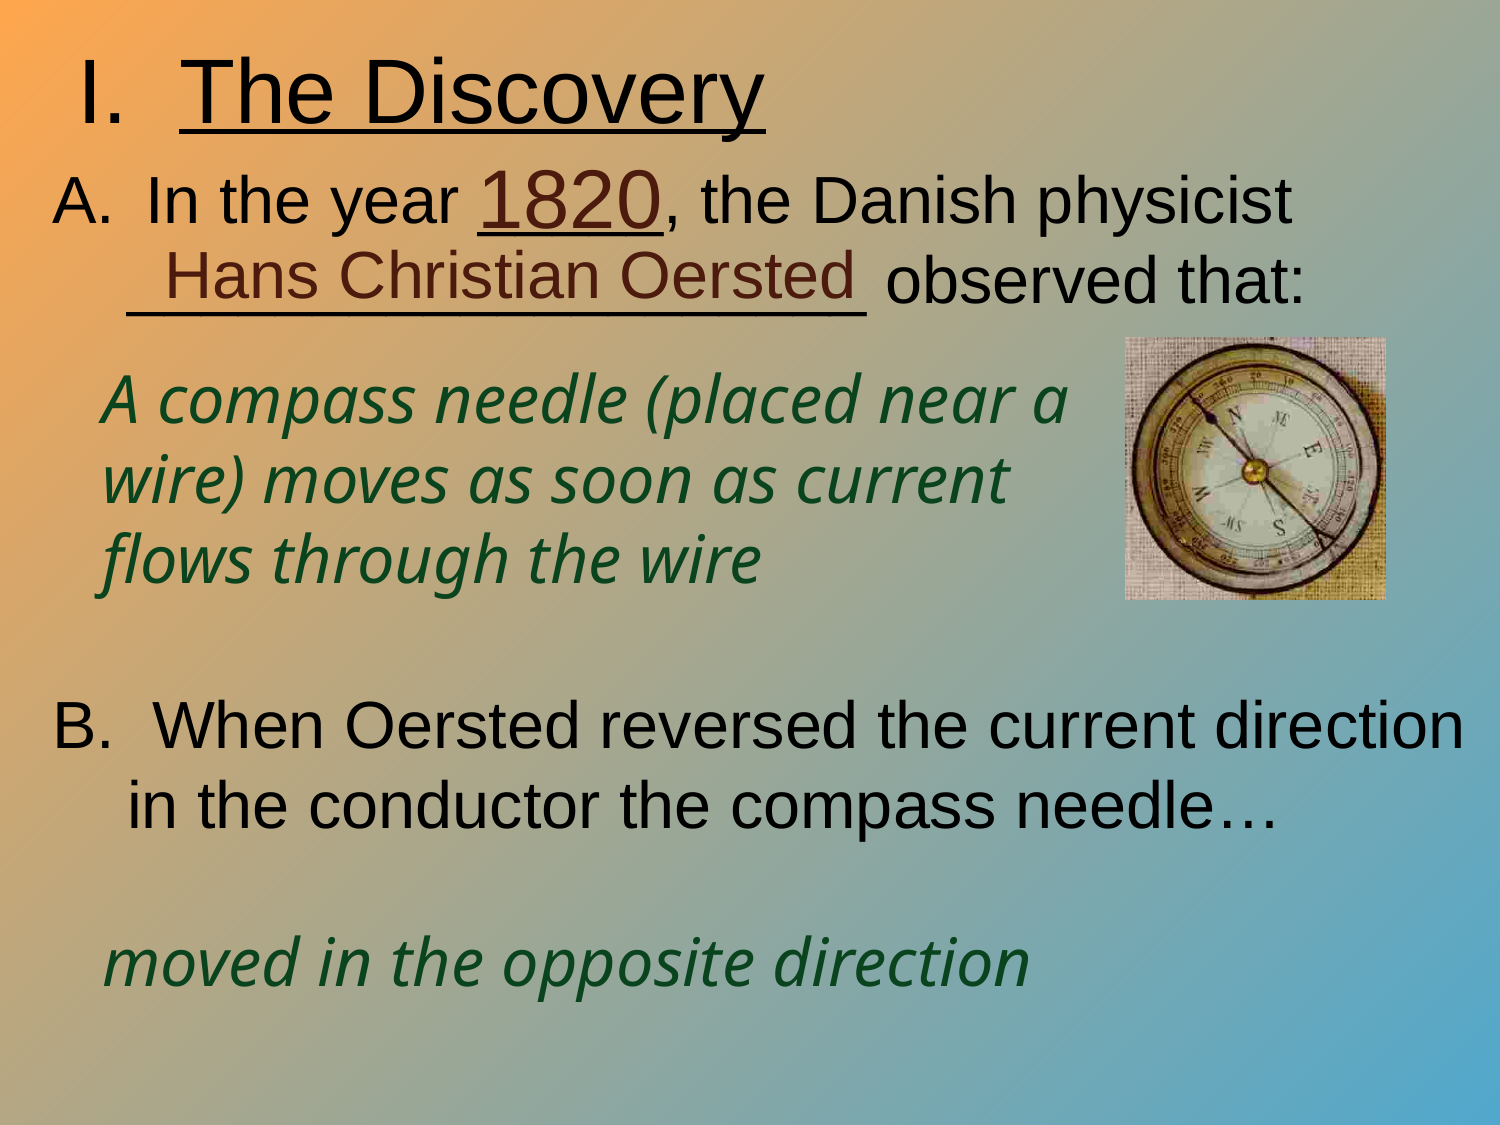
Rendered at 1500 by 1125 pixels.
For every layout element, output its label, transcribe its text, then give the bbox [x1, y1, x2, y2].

text_box In the year _____, the Danish physicist ____________________ observed that: [37, 149, 1475, 325]
text_box moved in the opposite direction [87, 912, 1500, 1008]
text_box I. The Discovery [62, 24, 1038, 149]
text_box 1820 [462, 137, 700, 224]
text_box A compass needle (placed near a wire) moves as soon as current flows through the wire [87, 349, 1120, 605]
picture [1124, 337, 1386, 601]
text_box Hans Christian Oersted [150, 224, 938, 320]
text_box [24, 924, 1400, 1000]
text_box B. When Oersted reversed the current direction in the conductor the compass needle… [37, 675, 1500, 924]
